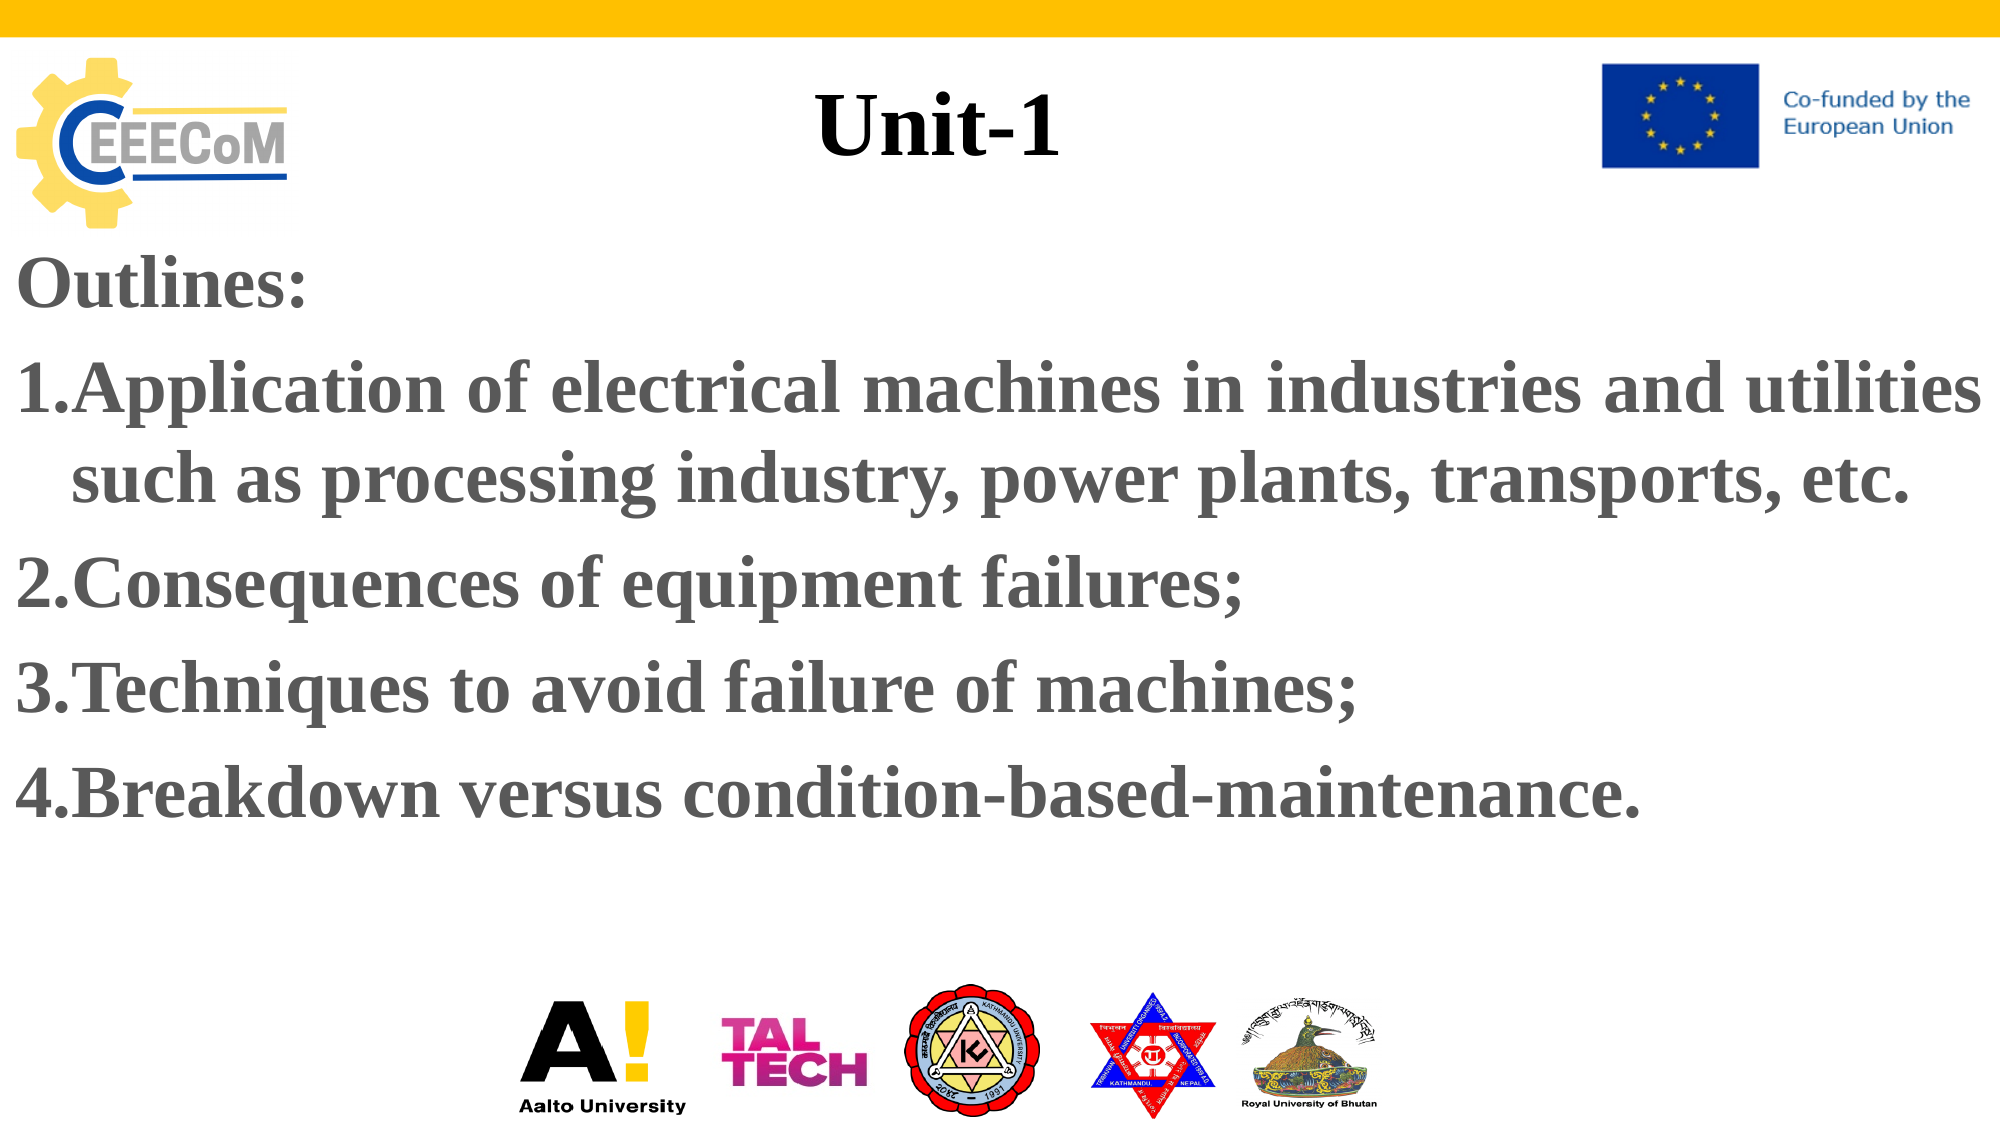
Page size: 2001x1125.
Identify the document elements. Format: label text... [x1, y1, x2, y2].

title Unit-1 [312, 37, 1565, 201]
picture [1595, 46, 2000, 181]
picture [11, 50, 299, 224]
list Outlines: Application of electrical machines in industries and utilities such as processing industry, power plants, transports, etc. Consequences of equipment failures; Techniques to avoid failure of machines; Breakdown versus condition-based-maintenance. [0, 224, 2000, 975]
picture [512, 984, 1382, 1125]
